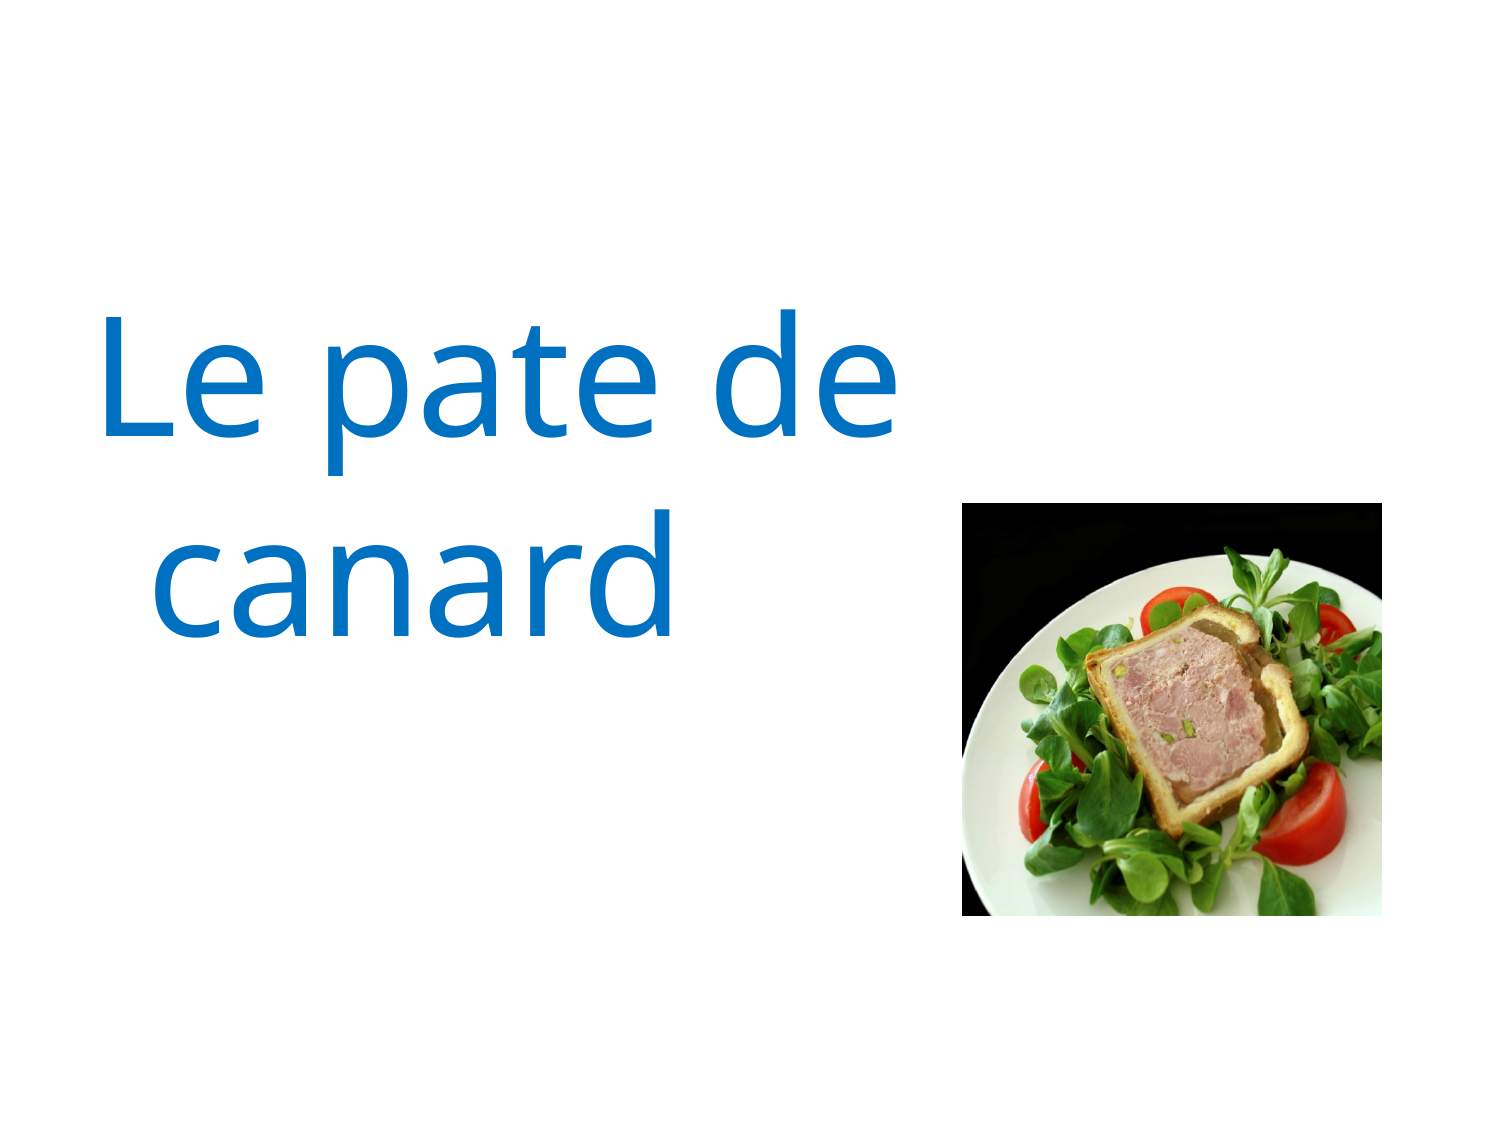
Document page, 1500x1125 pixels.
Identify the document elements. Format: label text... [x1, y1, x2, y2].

picture [962, 503, 1382, 916]
list Le pate de canard [75, 262, 1425, 1005]
